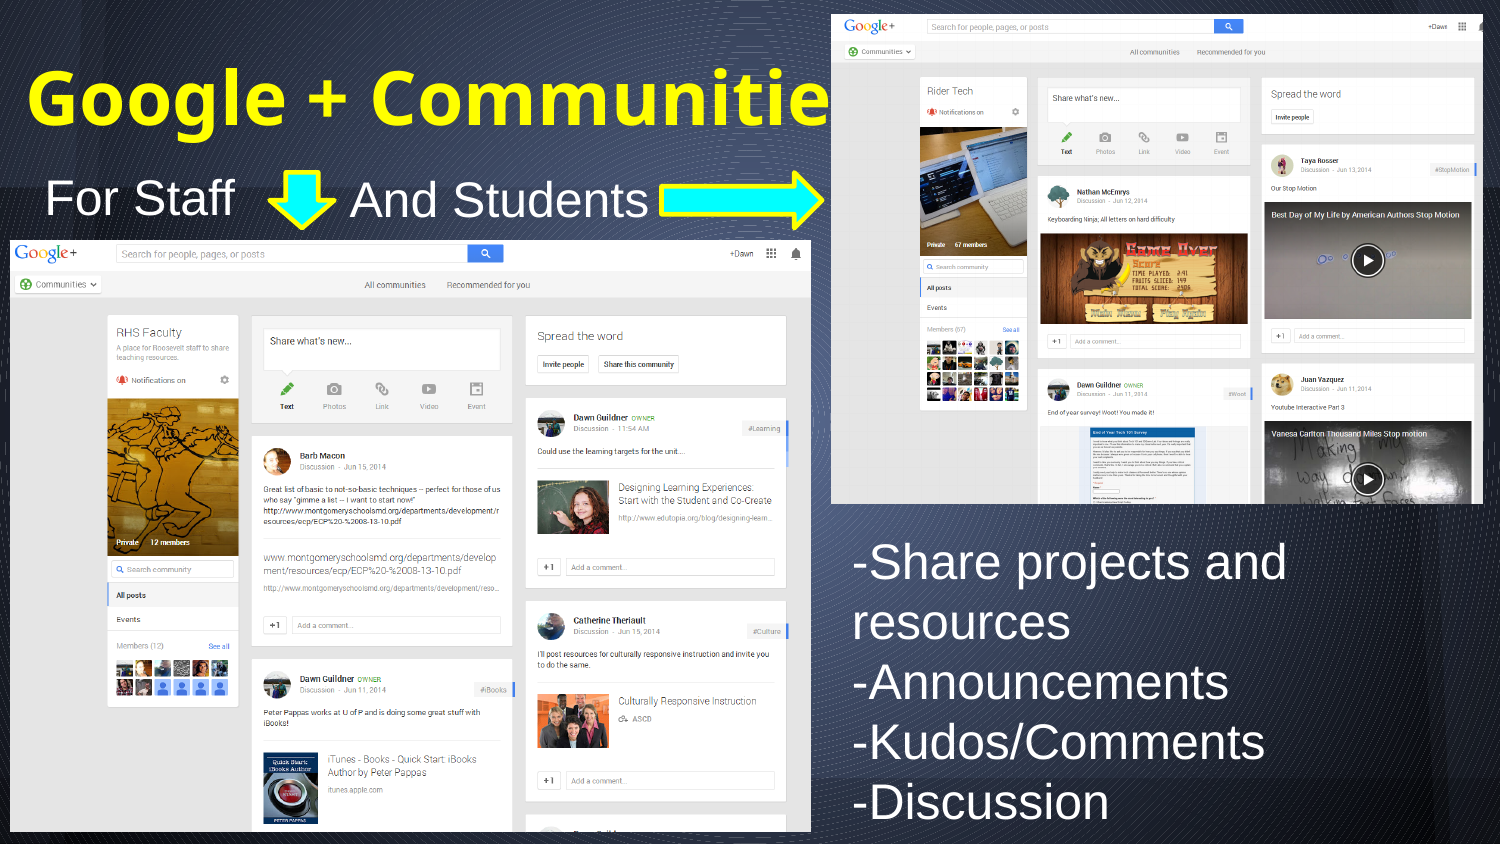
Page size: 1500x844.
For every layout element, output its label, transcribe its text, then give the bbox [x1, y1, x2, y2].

text_box And Students [334, 152, 702, 219]
text_box [661, 172, 823, 229]
title Google + Communities [10, 14, 828, 156]
text_box -Share projects and resources -Announcements -Kudos/Comments -Discussion [836, 514, 1477, 811]
picture [830, 14, 1483, 505]
picture [10, 240, 811, 833]
text_box For Staff [29, 150, 258, 221]
text_box [269, 172, 334, 229]
